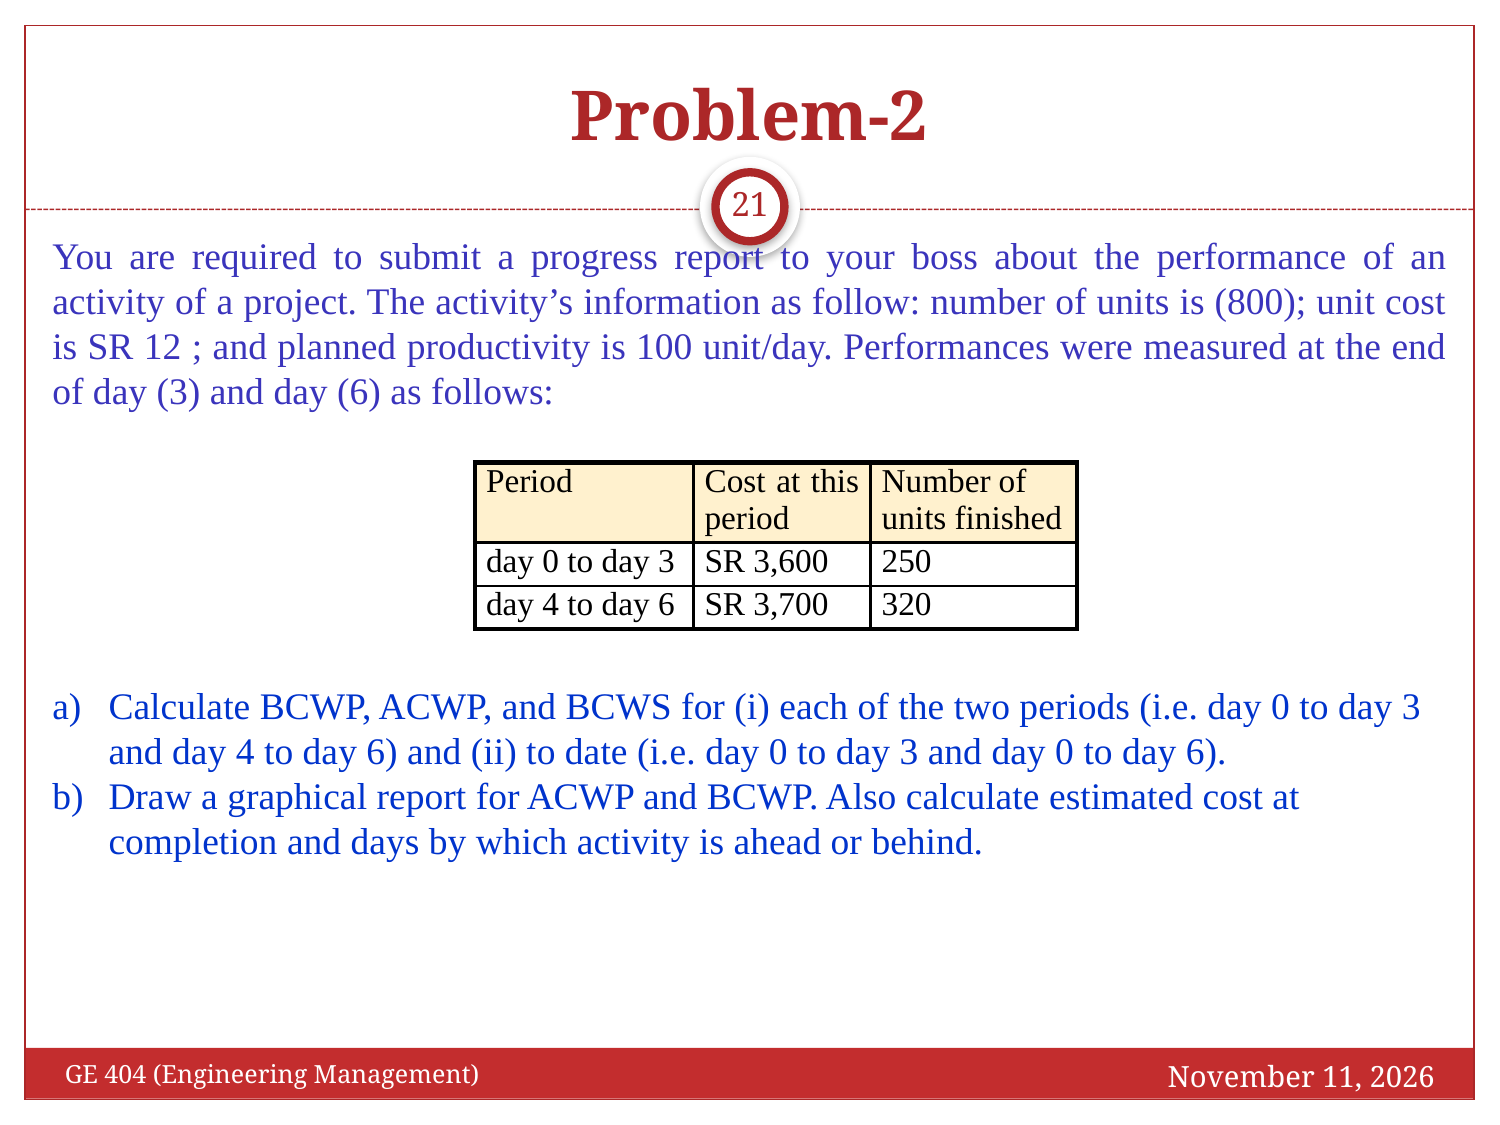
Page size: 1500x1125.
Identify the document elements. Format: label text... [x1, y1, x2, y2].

table_header Cost at this period [695, 465, 869, 541]
slide_number 21 [712, 169, 788, 224]
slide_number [950, 1050, 1450, 1111]
table_header Number of units finished [872, 465, 1075, 541]
text_box You are required to submit a progress report to your boss about the performance of an activity of a project. The activity’s information as follow: number of units is (800); unit cost is SR 12 ; and planned productivity is 100 unit/day. Performances were measured at the end of day (3) and day (6) as follows: [37, 224, 1463, 420]
text_box Calculate BCWP, ACWP, and BCWS for (i) each of the two periods (i.e. day 0 to day 3 and day 4 to day 6) and (ii) to date (i.e. day 0 to day 3 and day 0 to day 6). Draw a graphical report for ACWP and BCWP. Also calculate estimated cost at completion and days by which activity is ahead or behind. [37, 674, 1488, 870]
table_header Period [477, 465, 692, 541]
table_cell day 0 to day 3 [477, 544, 692, 585]
table_cell 250 [872, 544, 1075, 585]
table_cell SR 3,700 [695, 587, 869, 627]
title Problem-2 [49, 37, 1450, 162]
table_cell SR 3,600 [695, 544, 869, 585]
table_cell 320 [872, 587, 1075, 627]
table_cell day 4 to day 6 [477, 587, 692, 627]
footer GE 404 (Engineering Management) [50, 1051, 638, 1112]
